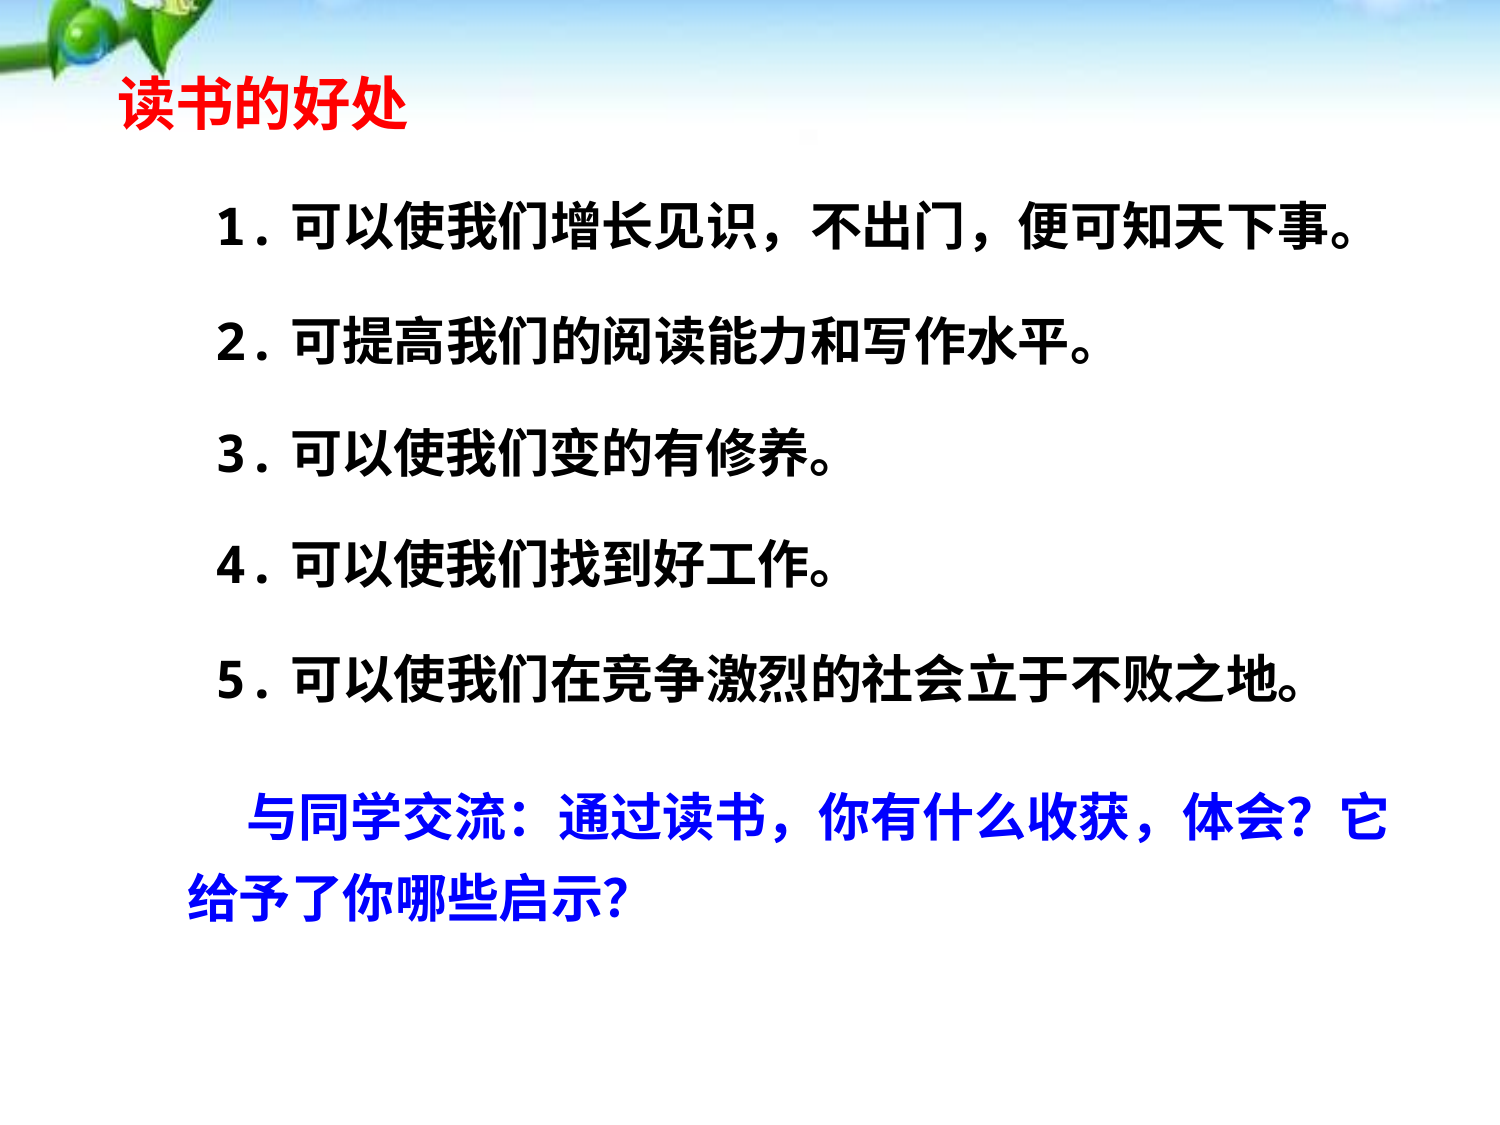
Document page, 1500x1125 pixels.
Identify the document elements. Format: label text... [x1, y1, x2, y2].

text_box 5.可以使我们在竞争激烈的社会立于不败之地。 [200, 620, 1375, 717]
text_box 4.可以使我们找到好工作。 [200, 505, 894, 602]
text_box 读书的好处 [50, 38, 476, 145]
text_box 1.可以使我们增长见识，不出门，便可知天下事。 [200, 167, 1356, 263]
text_box 3.可以使我们变的有修养。 [200, 394, 894, 491]
picture [0, 0, 1500, 1125]
text_box 与同学交流：通过读书，你有什么收获，体会？它给予了你哪些启示？ [172, 758, 1441, 936]
text_box 2.可提高我们的阅读能力和写作水平。 [200, 281, 1134, 378]
